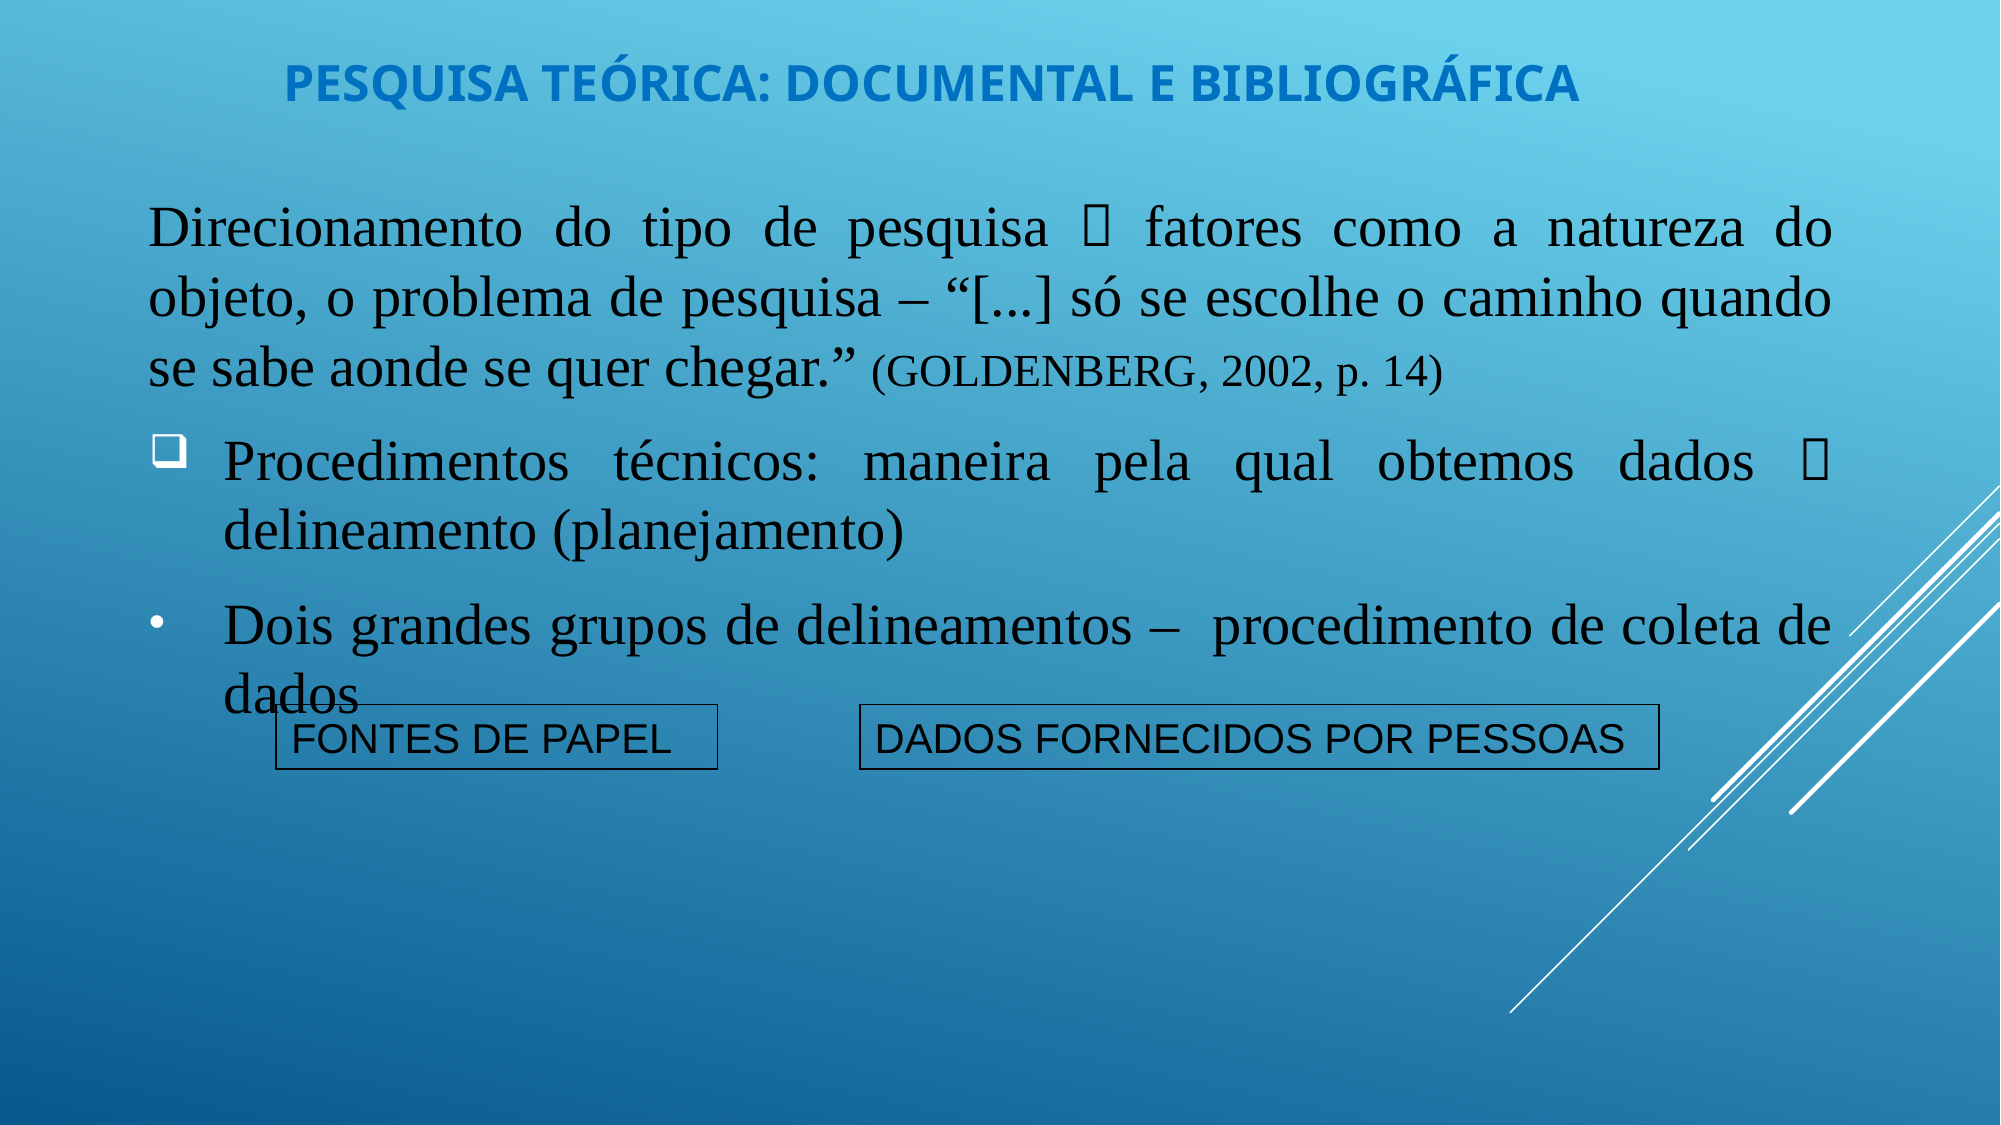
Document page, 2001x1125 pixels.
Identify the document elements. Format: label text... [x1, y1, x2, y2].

text_box FONTES DE PAPEL [276, 704, 718, 770]
list Direcionamento do tipo de pesquisa  fatores como a natureza do objeto, o problema de pesquisa – “[...] só se escolhe o caminho quando se sabe aonde se quer chegar.” (GOLDENBERG , 2002, p. 14) Procedimentos técnicos: maneira pela qual obtemos dados  delineamento (planejamento) Dois grandes grupos de delineamentos – procedimento de coleta de dados [133, 180, 1849, 841]
text_box DADOS FORNECIDOS POR PESSOAS [859, 704, 1660, 770]
title Pesquisa teórica: Documental e Bibliográfica [106, 13, 1757, 150]
